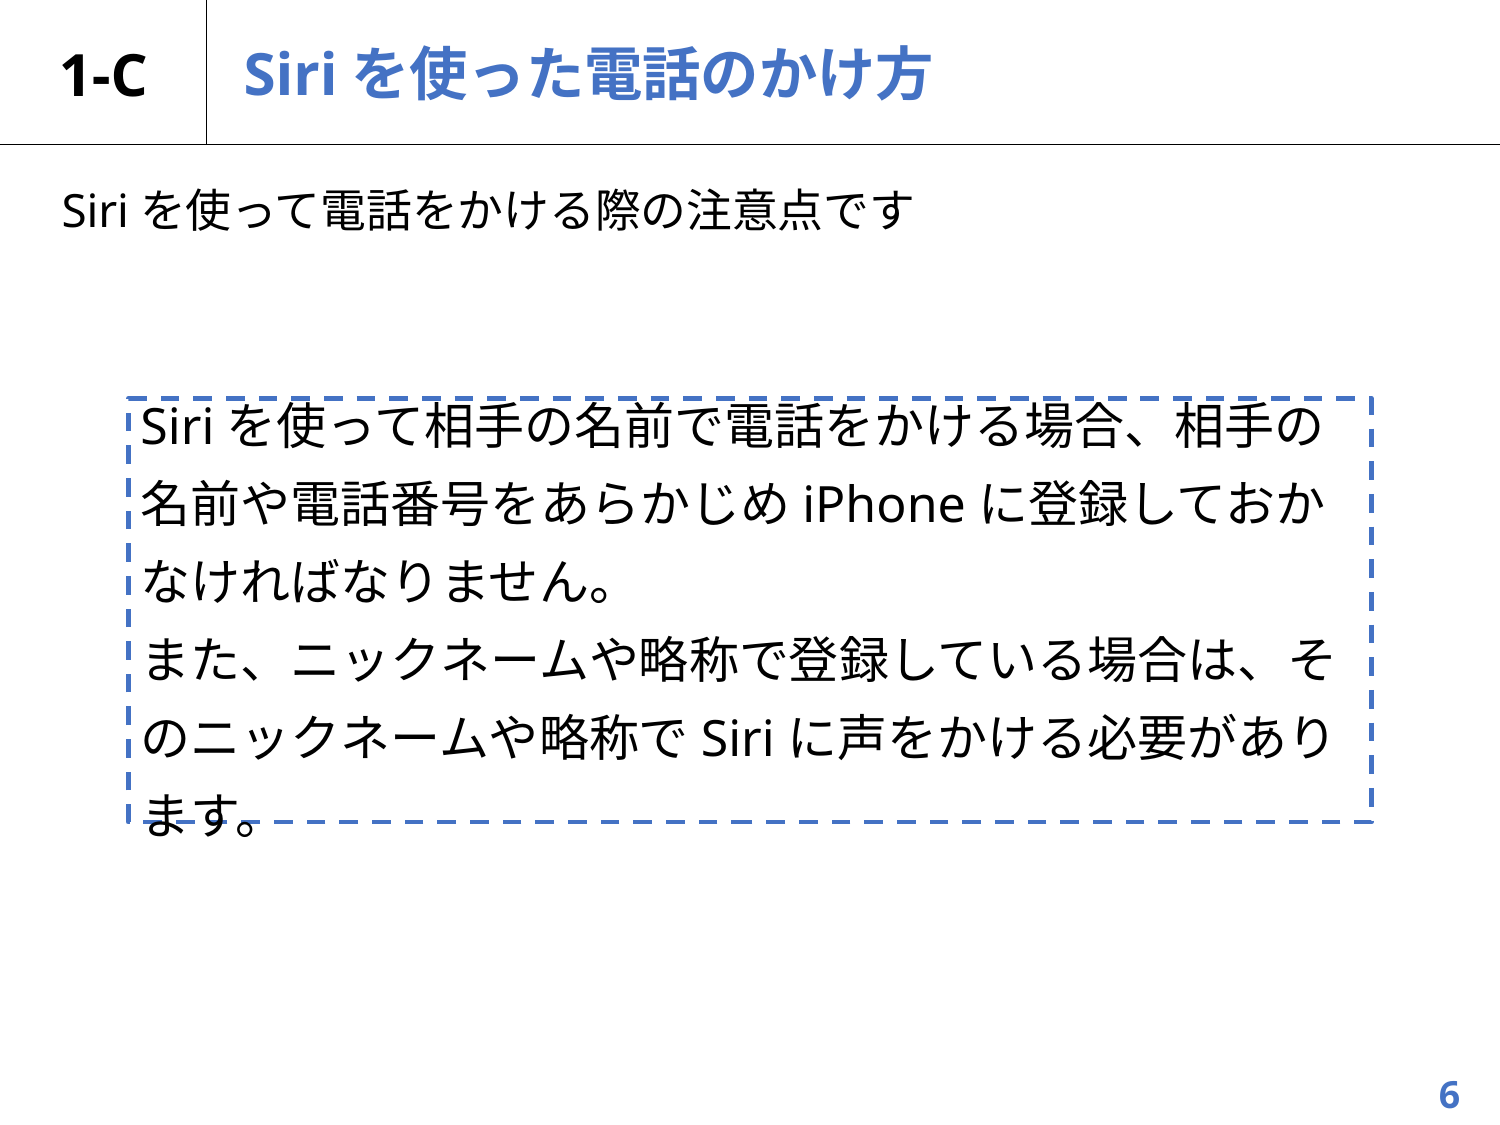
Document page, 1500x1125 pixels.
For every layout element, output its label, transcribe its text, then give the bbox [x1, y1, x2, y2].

title Siriを使った電話のかけ方 [228, 36, 1472, 116]
text_box 1-C [0, 0, 207, 147]
text_box Siriを使って電話をかける際の注意点です [46, 180, 1500, 274]
text_box Siriを使って相手の名前で電話をかける場合、相手の名前や電話番号をあらかじめiPhoneに登録しておかなければなりません。 また、ニックネームや略称で登録している場合は、そのニックネームや略称でSiriに声をかける必要があります。 [128, 398, 1372, 823]
text_box 6 [1399, 1063, 1500, 1123]
